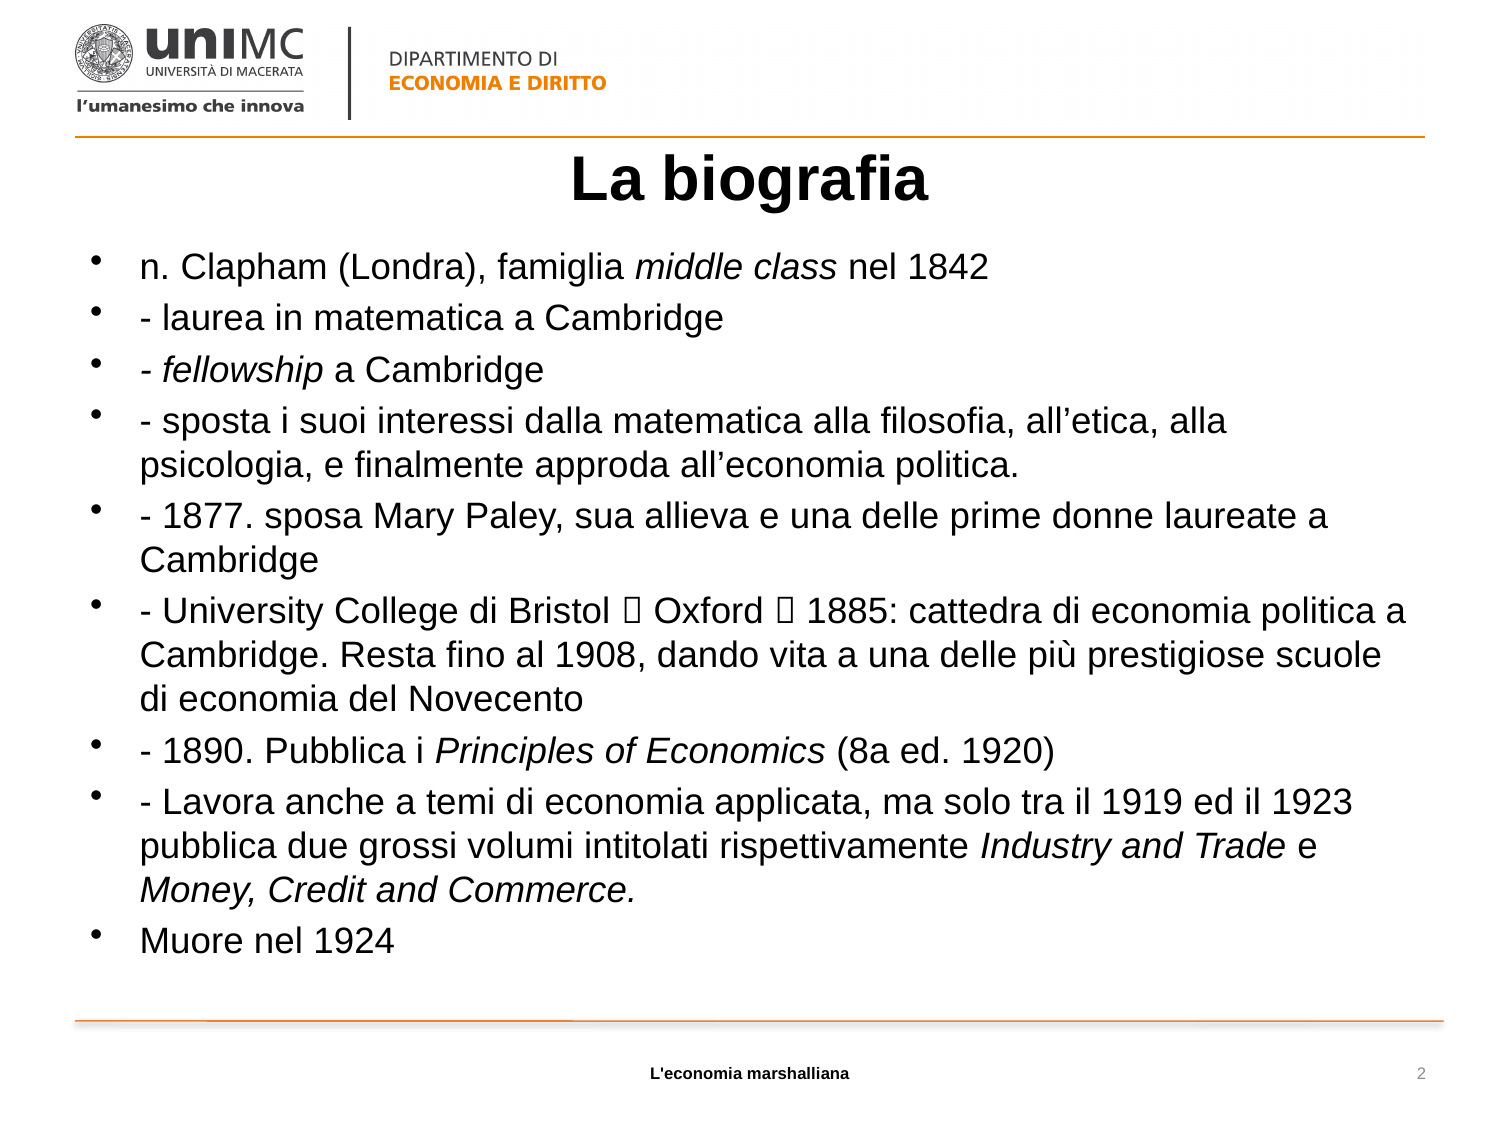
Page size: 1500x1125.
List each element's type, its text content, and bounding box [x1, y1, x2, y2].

slide_number 2 [1091, 1042, 1442, 1103]
list n. Clapham (Londra), famiglia middle class nel 1842 - laurea in matematica a Cambridge - fellowship a Cambridge - sposta i suoi interessi dalla matematica alla filosofia, all’etica, alla psicologia, e finalmente approda all’economia politica. - 1877. sposa Mary Paley, sua allieva e una delle prime donne laureate a Cambridge - University College di Bristol  Oxford  1885: cattedra di economia politica a Cambridge. Resta fino al 1908, dando vita a una delle più prestigiose scuole di economia del Novecento - 1890. Pubblica i Principles of Economics (8a ed. 1920) - Lavora anche a temi di economia applicata, ma solo tra il 1919 ed il 1923 pubblica due grossi volumi intitolati rispettivamente Industry and Trade e Money, Credit and Commerce. Muore nel 1924 [75, 235, 1425, 978]
title La biografia [75, 128, 1425, 221]
picture [75, 24, 1425, 128]
footer L'economia marshalliana [512, 1042, 988, 1103]
